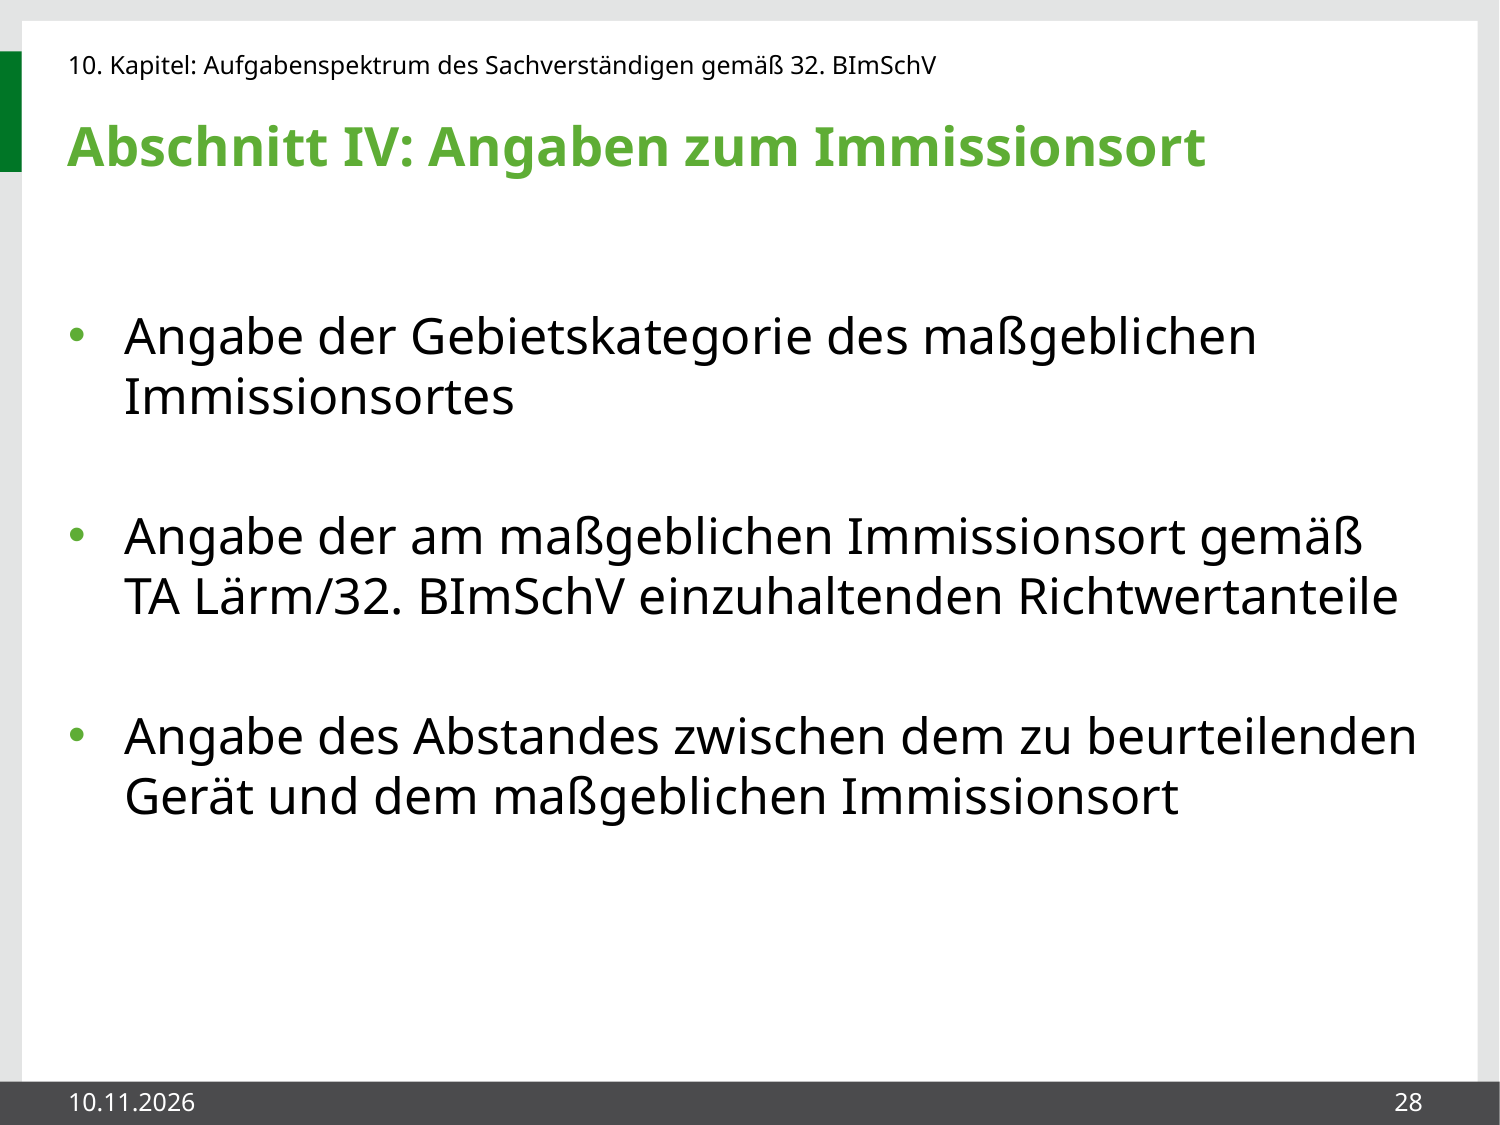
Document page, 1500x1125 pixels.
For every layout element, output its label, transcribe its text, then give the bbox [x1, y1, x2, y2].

title Abschnitt IV: Angaben zum Immissionsort [67, 77, 1427, 178]
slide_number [68, 1082, 231, 1125]
list Angabe der Gebietskategorie des maßgeblichen Immissionsortes Angabe der am maßgeblichen Immissionsort gemäß TA Lärm/32. BImSchV einzuhaltenden Richtwertanteile Angabe des Abstandes zwischen dem zu beurteilenden Gerät und dem maßgeblichen Immissionsort [68, 304, 1436, 870]
slide_number 28 [1331, 1082, 1423, 1125]
